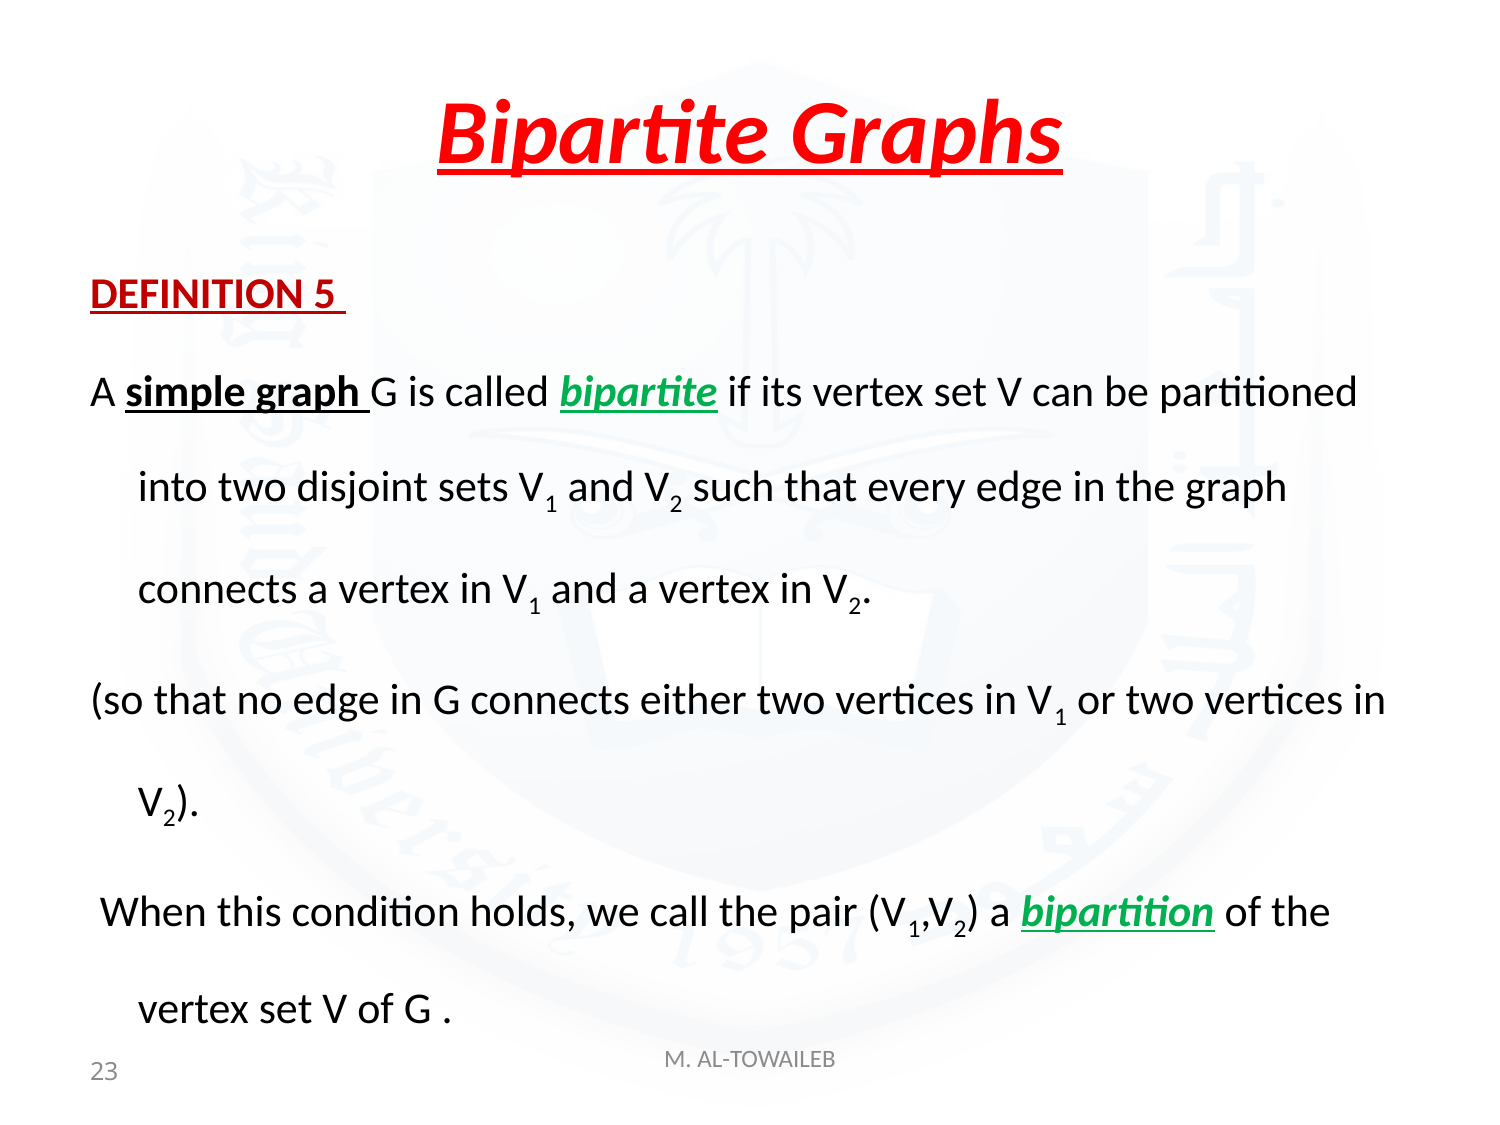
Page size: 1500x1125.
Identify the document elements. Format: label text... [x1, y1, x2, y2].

list DEFINITION 5 A simple graph G is called bipartite if its vertex set V can be partitioned into two disjoint sets V1 and V2 such that every edge in the graph connects a vertex in V1 and a vertex in V2. (so that no edge in G connects either two vertices in V1 or two vertices in V2). When this condition holds, we call the pair (V1,V2) a bipartition of the vertex set V of G . [75, 219, 1425, 1047]
footer M. AL-TOWAILEB [512, 1042, 988, 1103]
title Bipartite Graphs [75, 45, 1425, 209]
slide_number 23 [75, 1042, 425, 1103]
